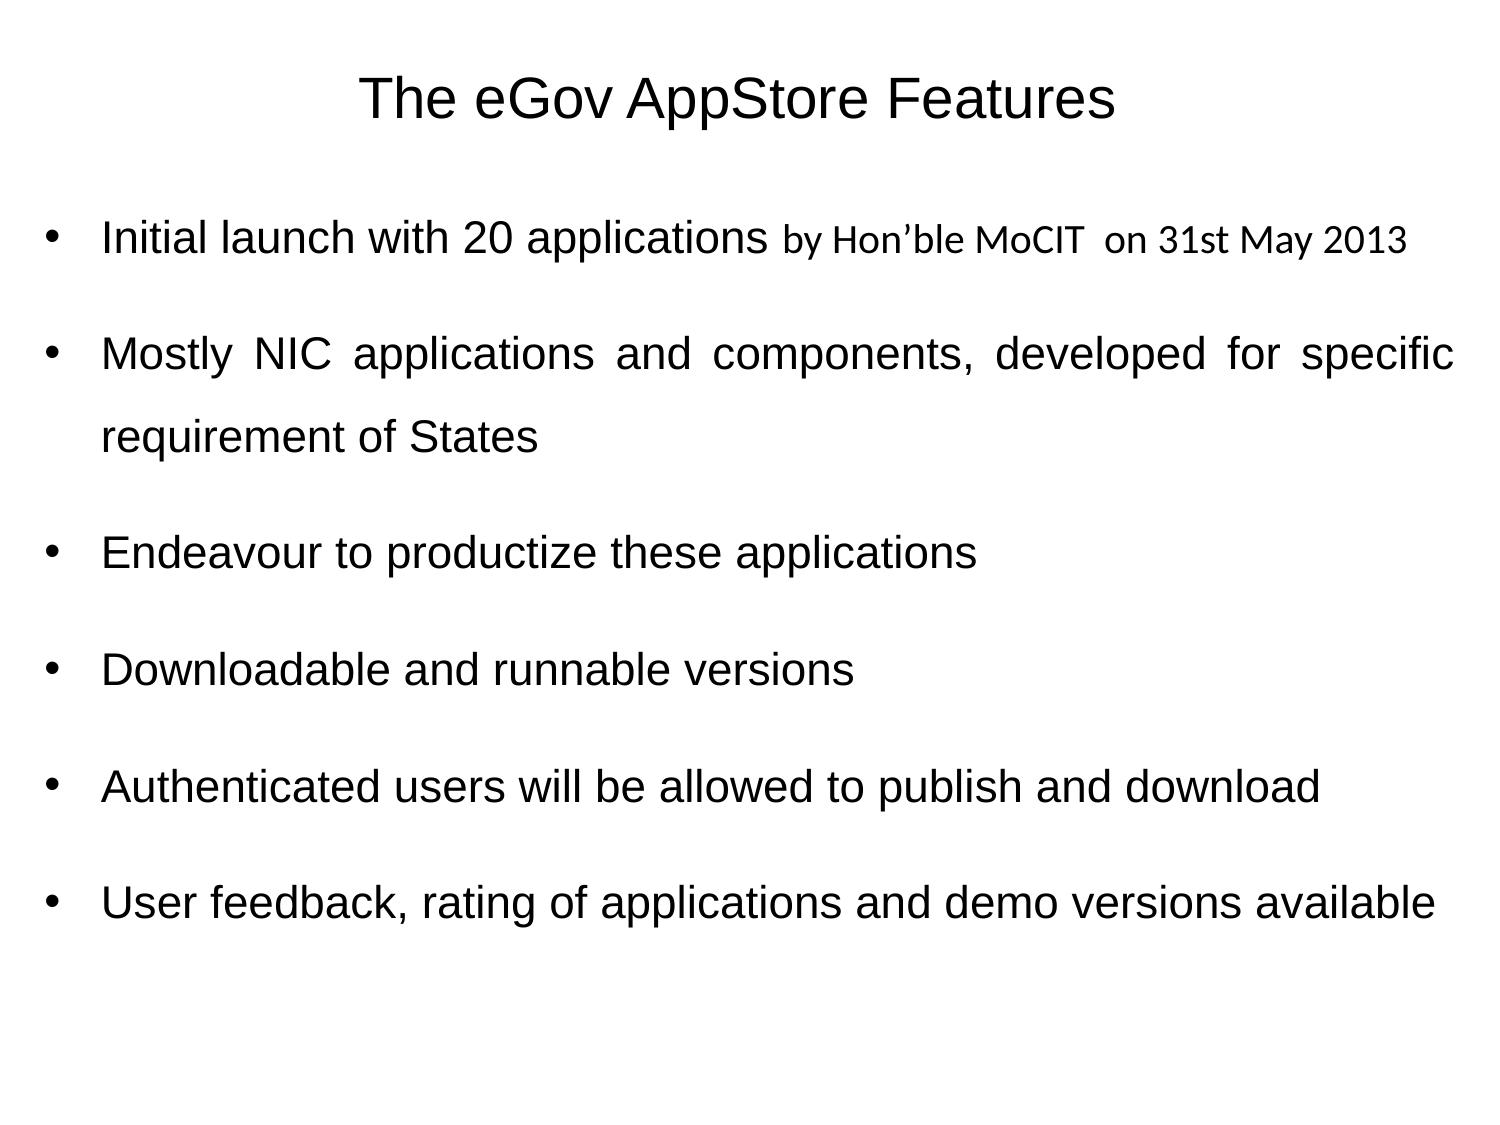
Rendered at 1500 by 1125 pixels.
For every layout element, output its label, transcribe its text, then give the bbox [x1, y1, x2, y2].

title The eGov AppStore Features [100, 54, 1376, 135]
list Initial launch with 20 applications by Hon’ble MoCIT on 31st May 2013 Mostly NIC applications and components, developed for specific requirement of States Endeavour to productize these applications Downloadable and runnable versions Authenticated users will be allowed to publish and download User feedback, rating of applications and demo versions available [29, 172, 1471, 1059]
